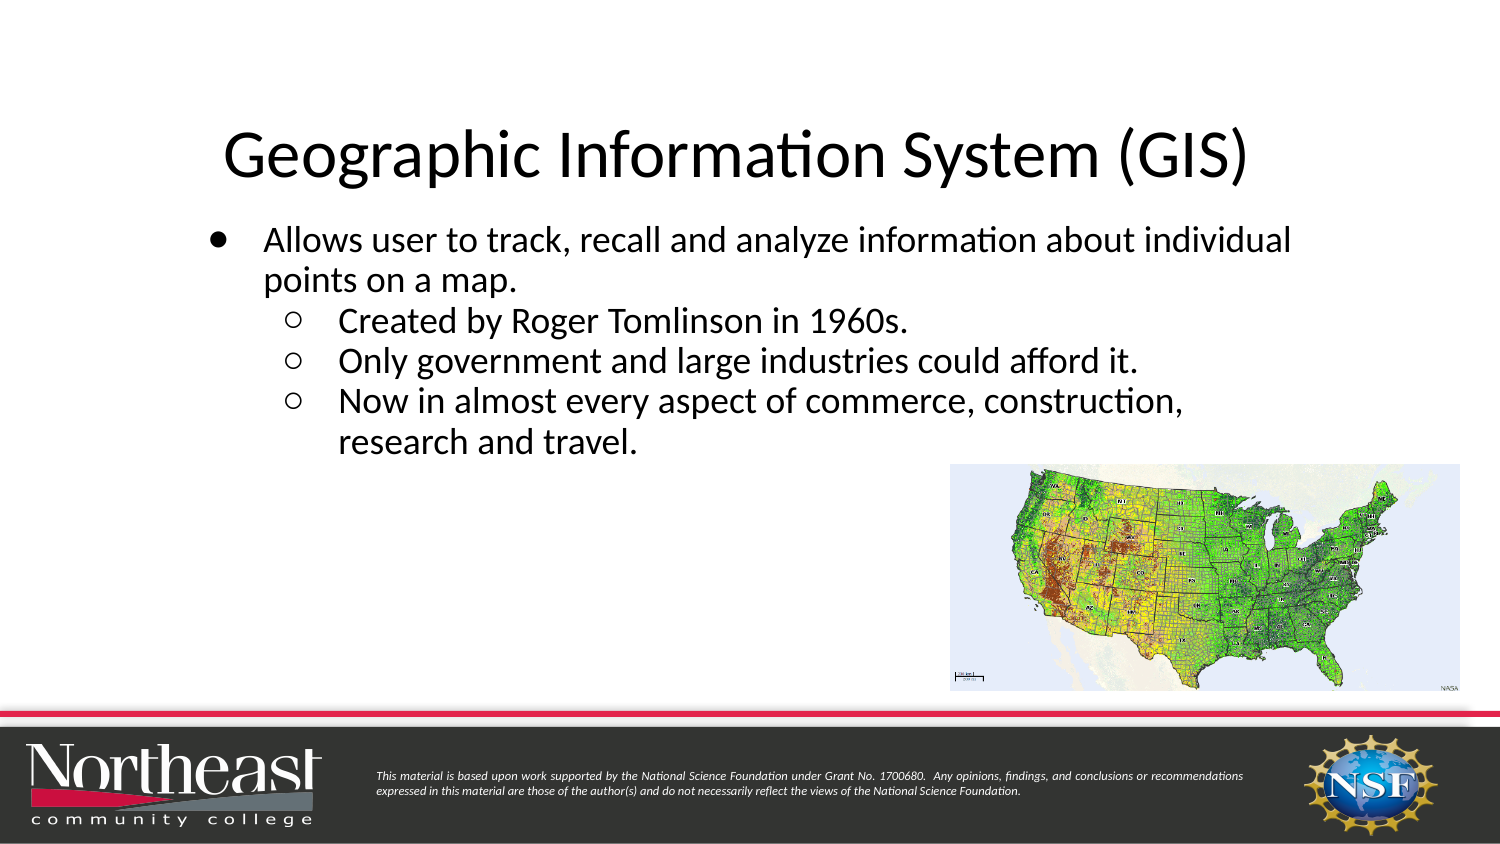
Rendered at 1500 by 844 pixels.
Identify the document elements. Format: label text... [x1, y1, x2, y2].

picture [950, 464, 1460, 691]
picture [1302, 733, 1440, 837]
picture [26, 744, 322, 827]
title Geographic Information System (GIS) [208, 103, 1363, 268]
list Allows user to track, recall and analyze information about individual points on a map. Created by Roger Tomlinson in 1960s. Only government and large industries could afford it. Now in almost every aspect of commerce, construction, research and travel. [173, 174, 1327, 740]
